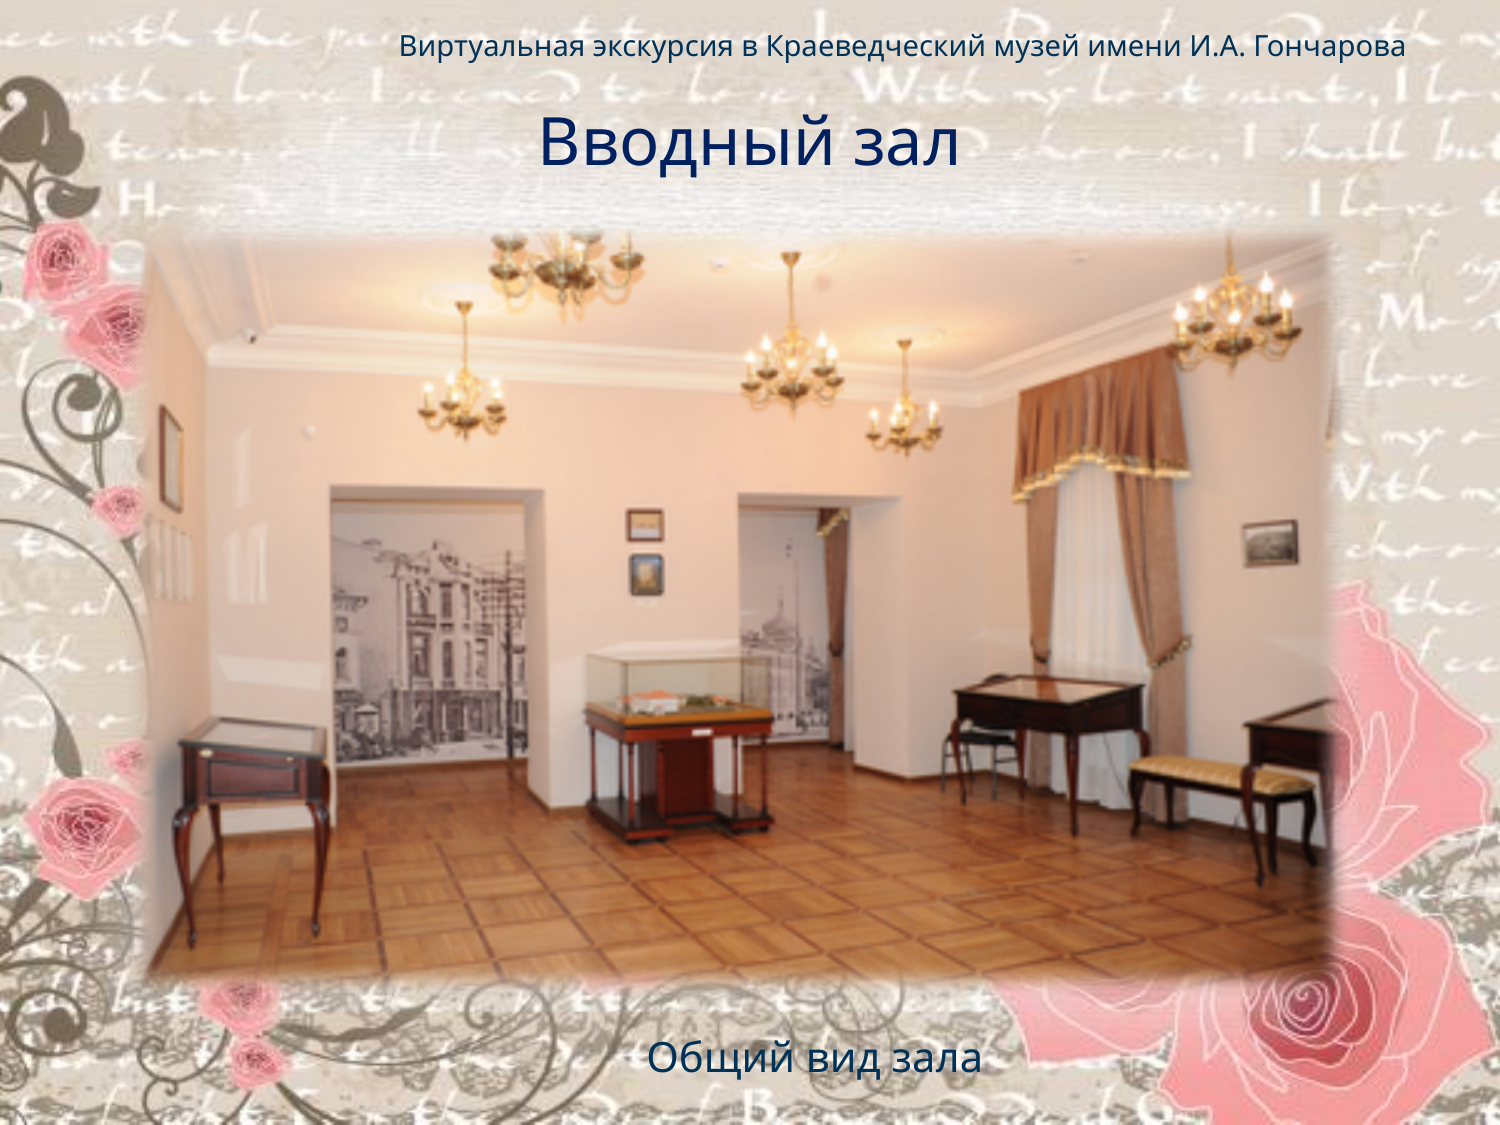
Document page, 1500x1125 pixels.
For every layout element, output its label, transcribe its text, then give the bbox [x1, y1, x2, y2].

picture [0, 0, 1500, 1125]
title Вводный зал [75, 45, 1425, 233]
text_box Общий вид зала [478, 1023, 1152, 1088]
text_box Виртуальная экскурсия в Краеведческий музей имени И.А. Гончарова [383, 19, 1477, 70]
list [123, 219, 1350, 999]
